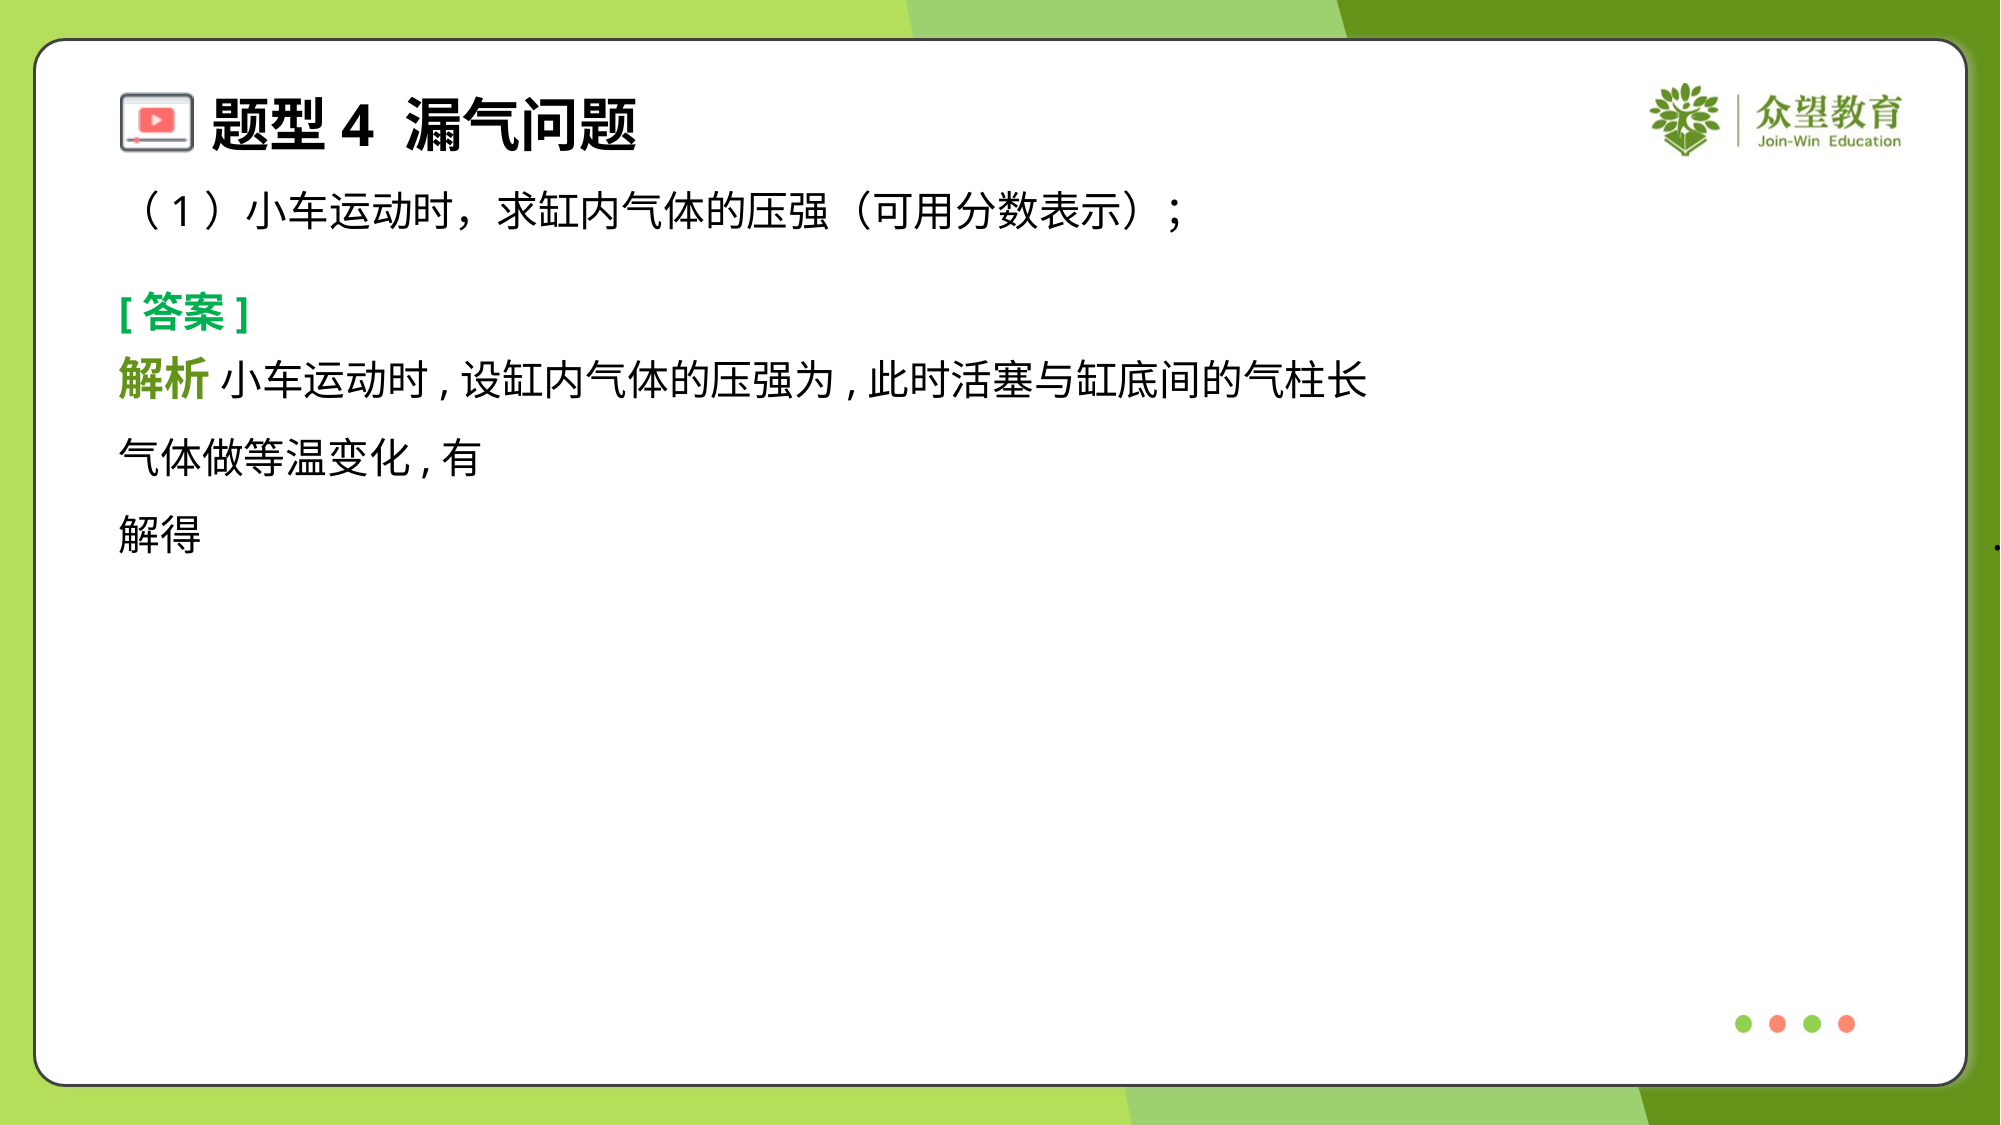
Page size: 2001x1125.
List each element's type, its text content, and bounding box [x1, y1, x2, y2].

text_box （1）小车运动时，求缸内气体的压强（可用分数表示）； [118, 159, 1883, 227]
picture [0, 0, 2000, 1125]
